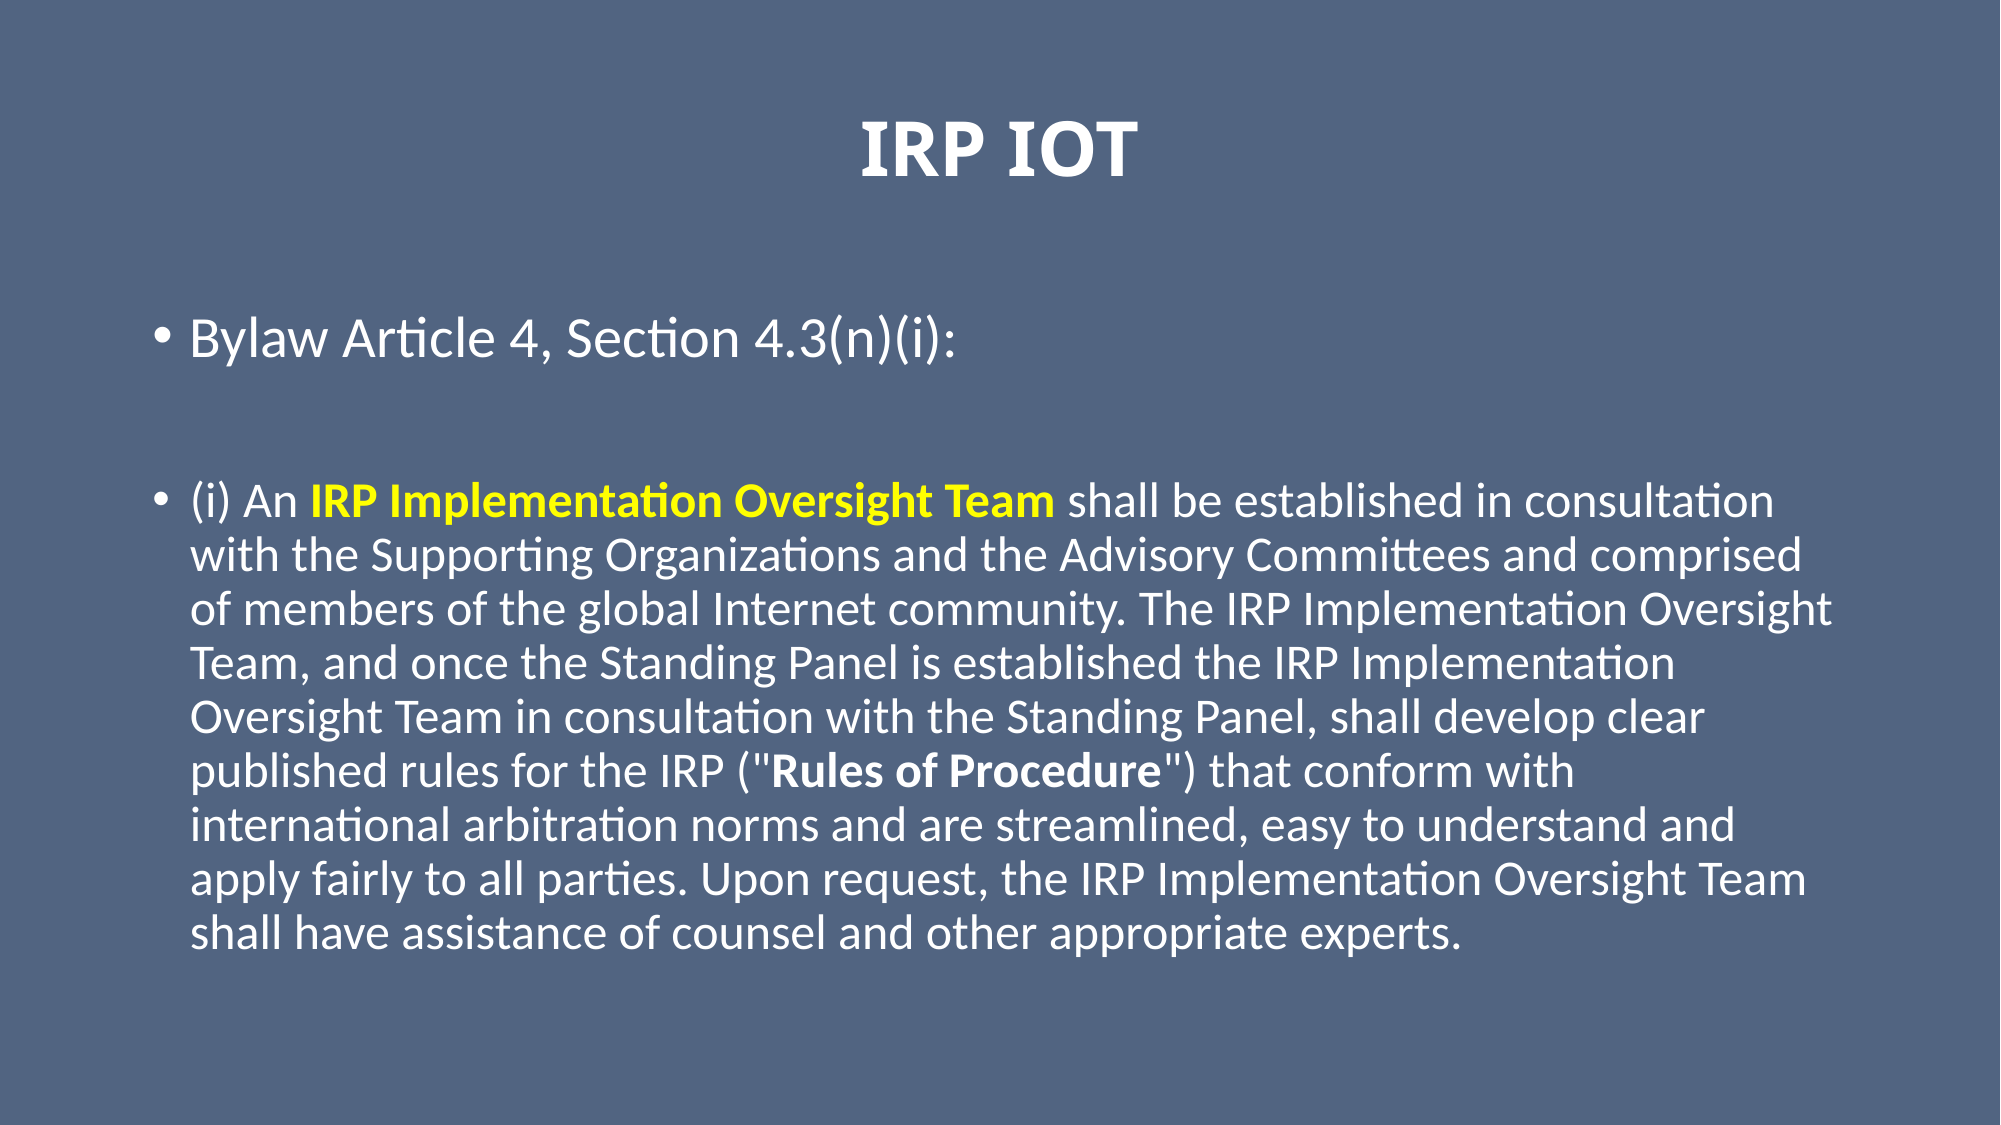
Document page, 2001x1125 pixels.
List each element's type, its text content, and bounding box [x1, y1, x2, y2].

list Bylaw Article 4, Section 4.3(n)(i): (i) An IRP Implementation Oversight Team shall be established in consultation with the Supporting Organizations and the Advisory Committees and comprised of members of the global Internet community. The IRP Implementation Oversight Team, and once the Standing Panel is established the IRP Implementation Oversight Team in consultation with the Standing Panel, shall develop clear published rules for the IRP ("Rules of Procedure") that conform with international arbitration norms and are streamlined, easy to understand and apply fairly to all parties. Upon request, the IRP Implementation Oversight Team shall have assistance of counsel and other appropriate experts. [137, 299, 1863, 1014]
title IRP IOT [137, 103, 1863, 201]
